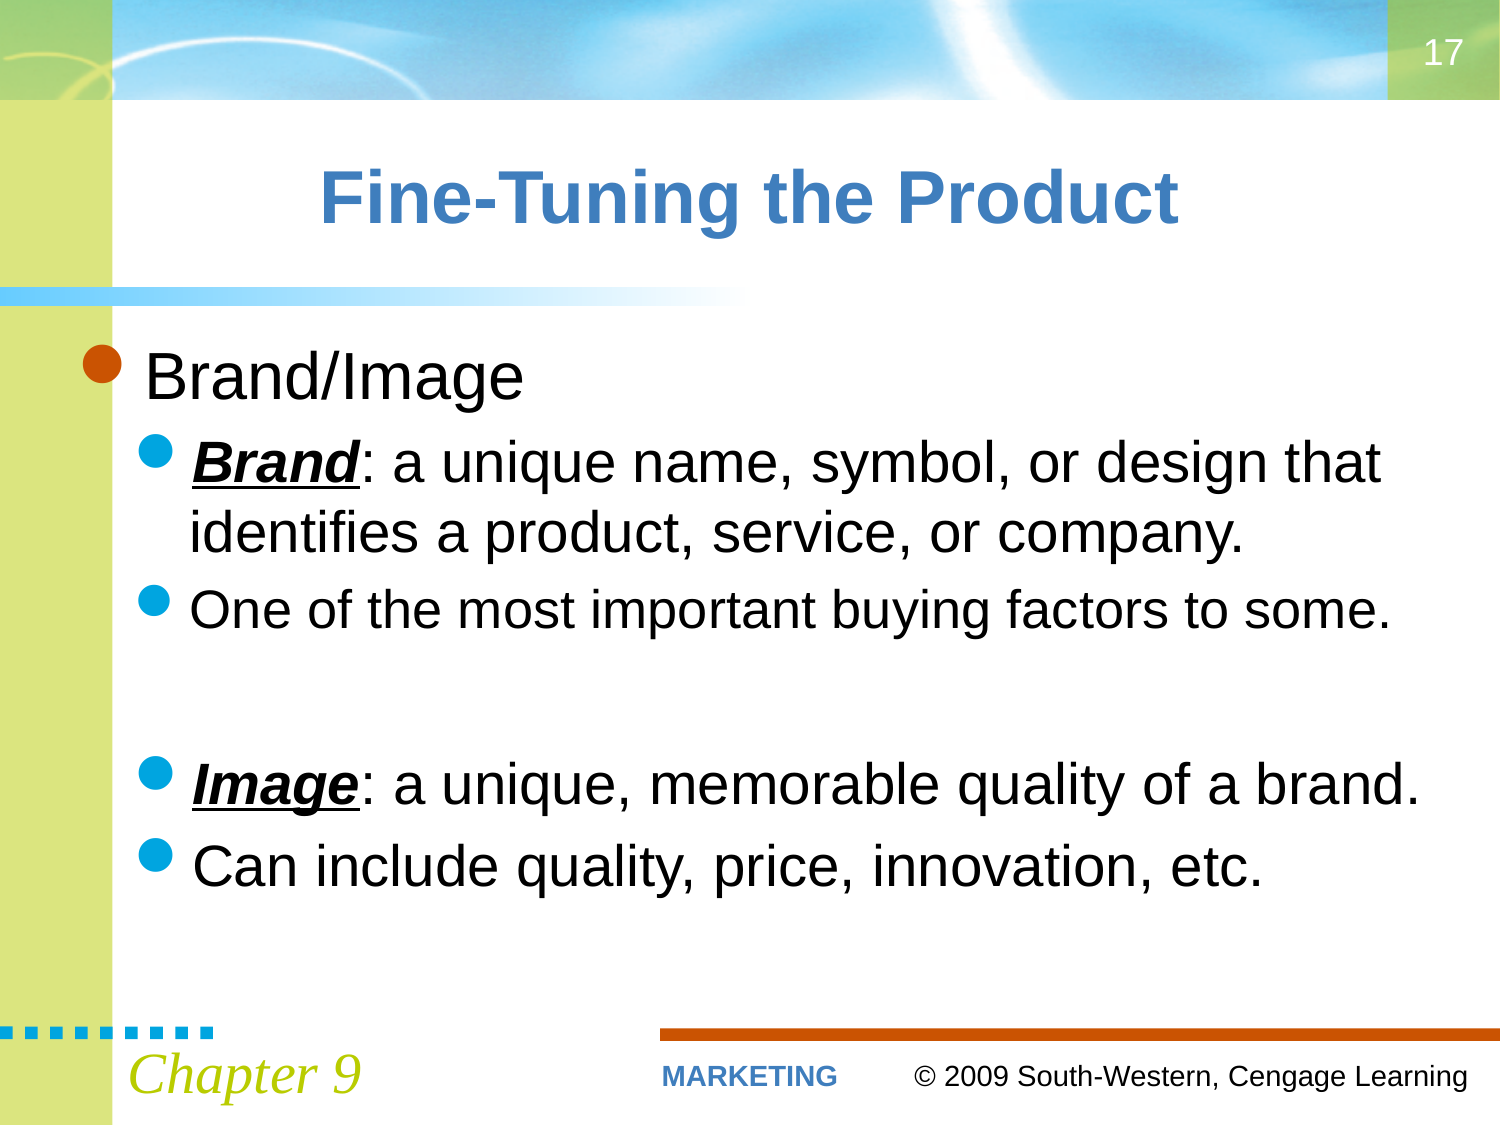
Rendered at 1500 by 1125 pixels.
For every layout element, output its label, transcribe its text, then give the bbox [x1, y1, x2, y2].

slide_number 17 [1387, 0, 1500, 101]
footer Chapter 9 [112, 1012, 638, 1113]
title Fine-Tuning the Product [112, 99, 1388, 288]
list Brand/Image Brand: a unique name, symbol, or design that identifies a product, service, or company. One of the most important buying factors to some. Image: a unique, memorable quality of a brand. Can include quality, price, innovation, etc. [62, 324, 1463, 1001]
